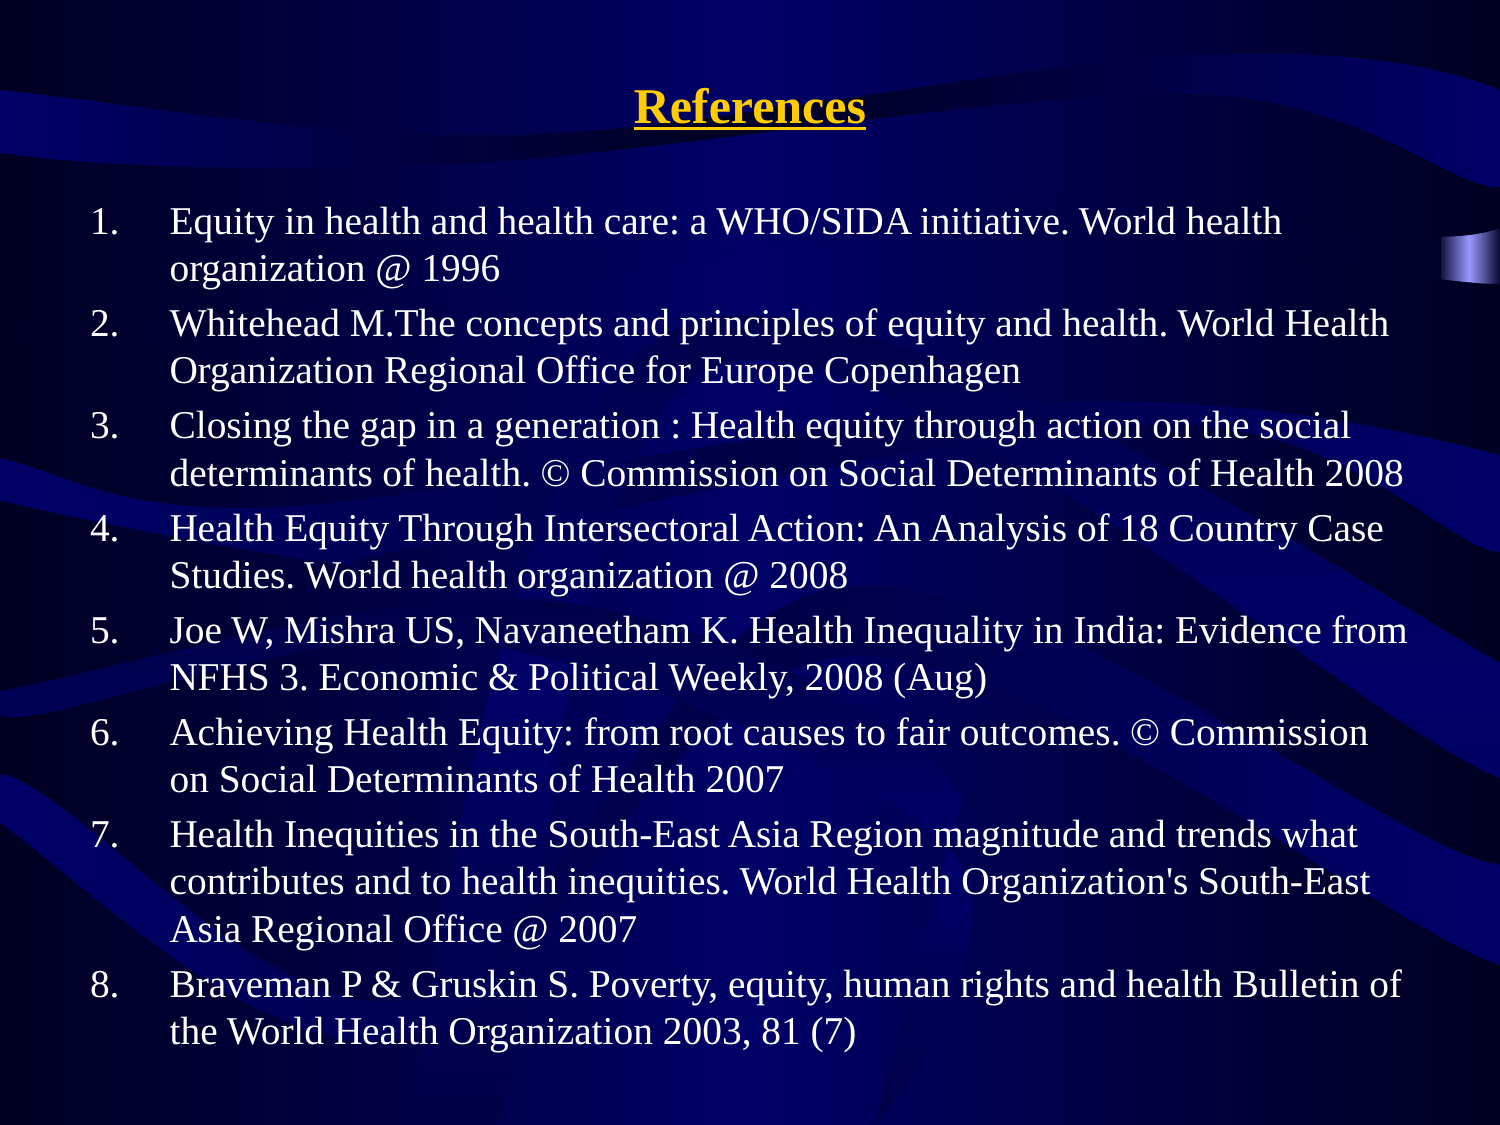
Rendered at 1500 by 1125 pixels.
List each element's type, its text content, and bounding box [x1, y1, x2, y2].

list Equity in health and health care: a WHO/SIDA initiative. World health organization @ 1996 Whitehead M.The concepts and principles of equity and health. World Health Organization Regional Office for Europe Copenhagen Closing the gap in a generation : Health equity through action on the social determinants of health. © Commission on Social Determinants of Health 2008 Health Equity Through Intersectoral Action: An Analysis of 18 Country Case Studies. World health organization @ 2008 Joe W, Mishra US, Navaneetham K. Health Inequality in India: Evidence from NFHS 3. Economic & Political Weekly, 2008 (Aug) Achieving Health Equity: from root causes to fair outcomes. © Commission on Social Determinants of Health 2007 Health Inequities in the South-East Asia Region magnitude and trends what contributes and to health inequities. World Health Organization's South-East Asia Regional Office @ 2007 Braveman P & Gruskin S. Poverty, equity, human rights and health Bulletin of the World Health Organization 2003, 81 (7) [74, 187, 1426, 1101]
title References [74, 44, 1426, 163]
